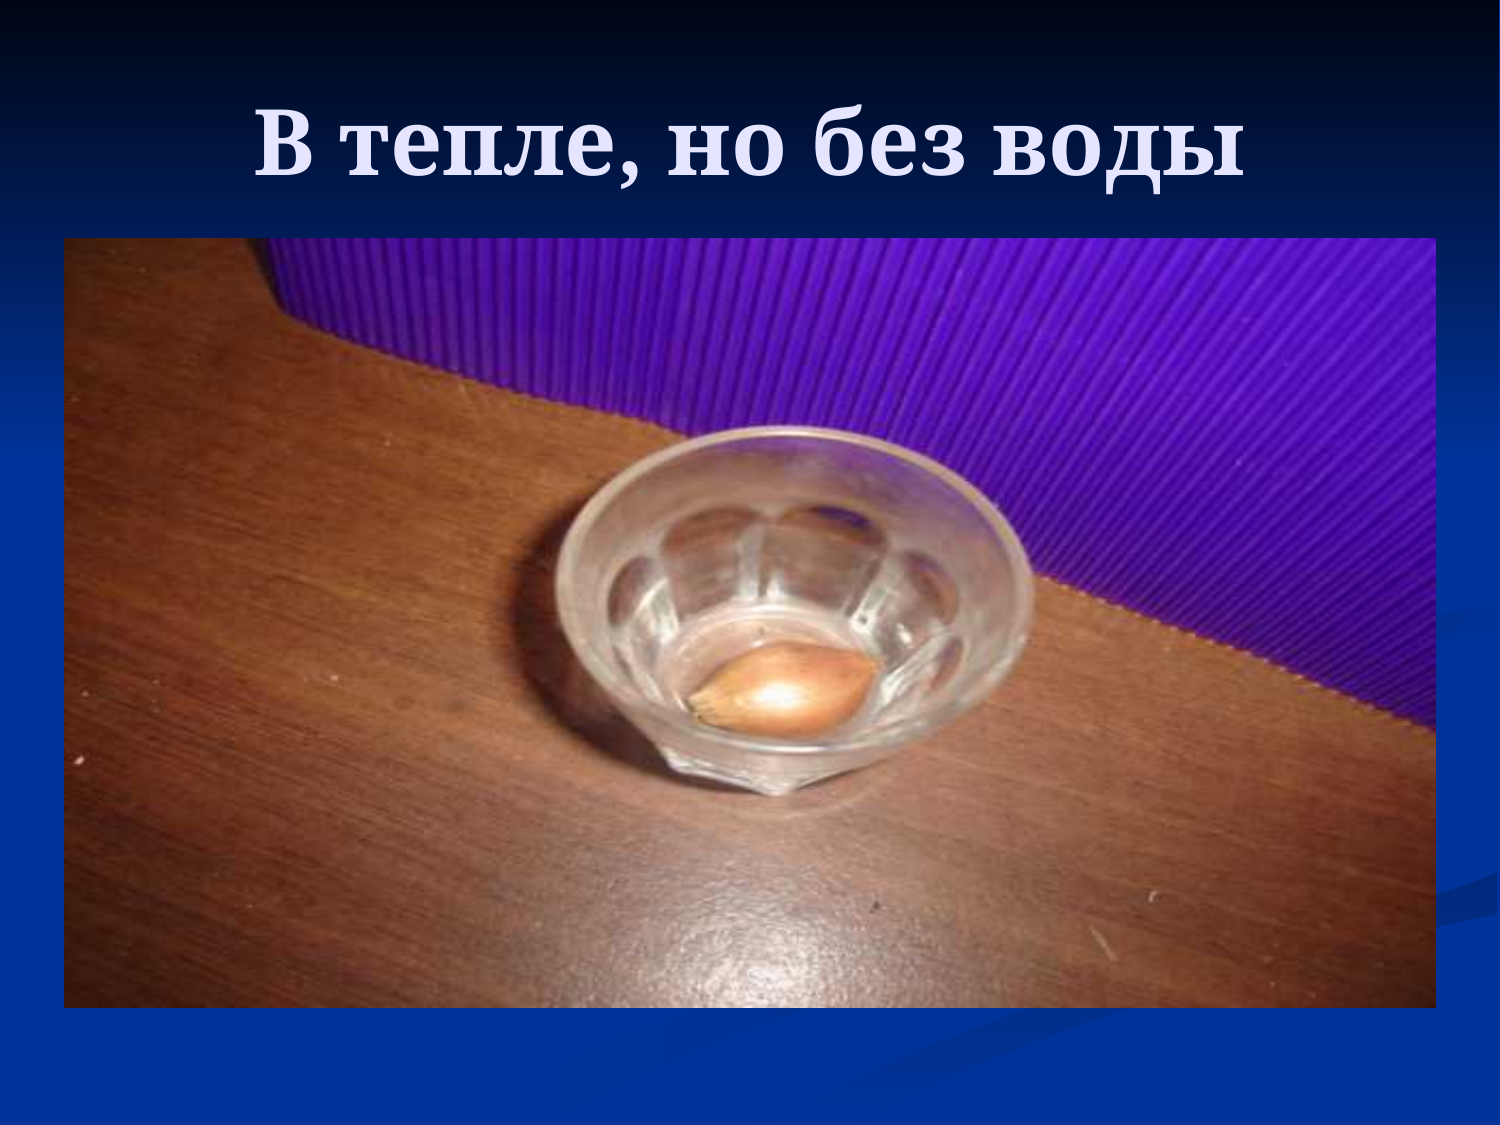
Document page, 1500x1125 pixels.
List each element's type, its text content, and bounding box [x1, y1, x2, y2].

title В тепле, но без воды [74, 44, 1426, 233]
picture [64, 237, 1436, 1008]
